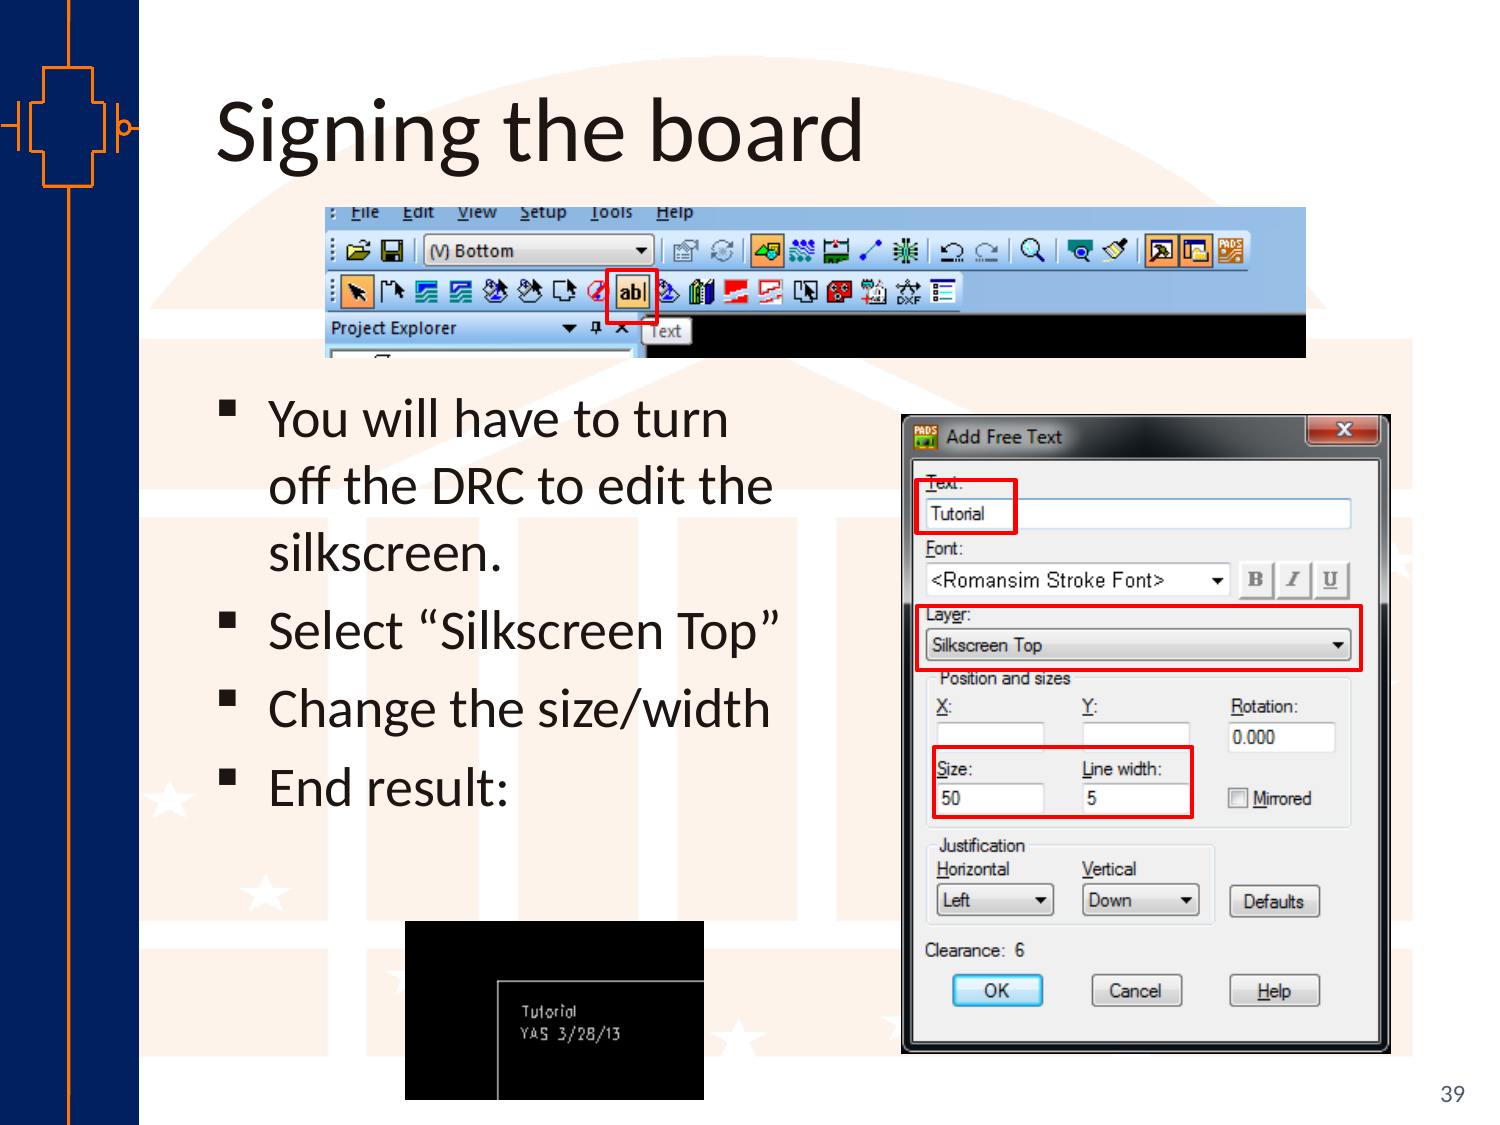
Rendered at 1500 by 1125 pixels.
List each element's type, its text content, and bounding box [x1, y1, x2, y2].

slide_number 39 [1425, 1062, 1488, 1123]
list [901, 413, 1391, 1054]
list You will have to turn off the DRC to edit the silkscreen. Select “Silkscreen Top” Change the size/width End result: [199, 217, 812, 938]
picture [325, 207, 1306, 358]
title Signing the board [200, 0, 1388, 188]
picture [405, 921, 705, 1101]
